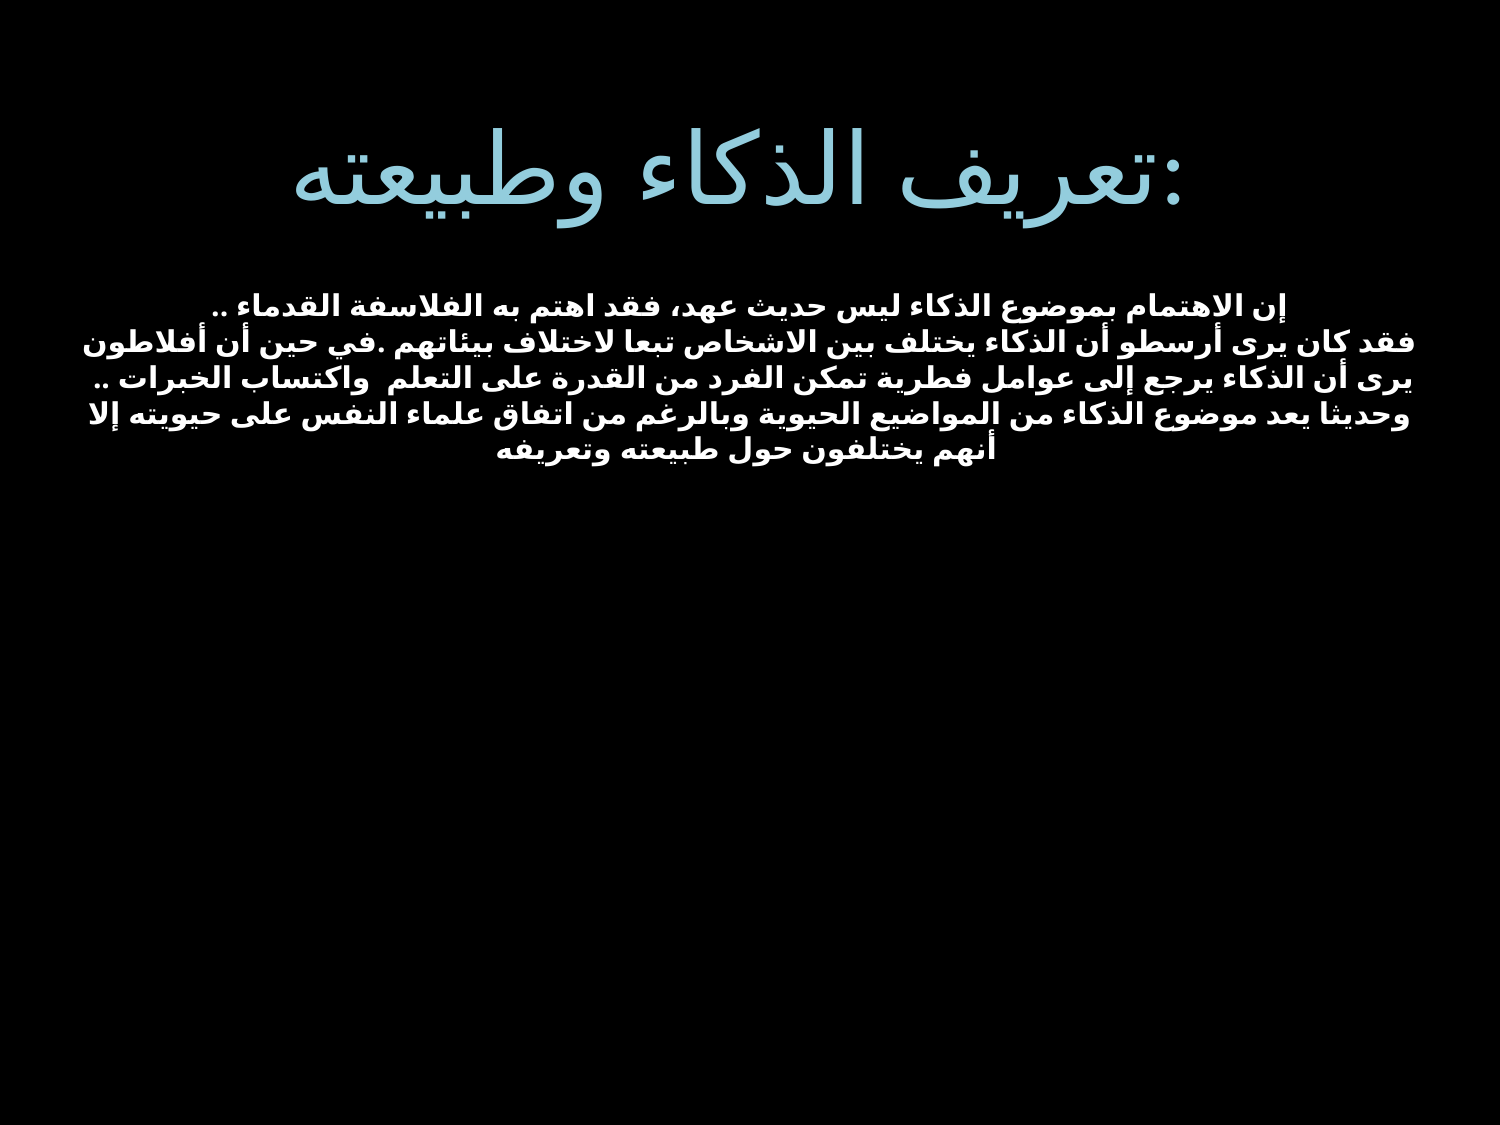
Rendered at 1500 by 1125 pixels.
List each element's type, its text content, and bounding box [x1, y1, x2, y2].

title إن الاهتمام بموضوع الذكاء ليس حديث عهد، فقد اهتم به الفلاسفة القدماء .. فقد كان يرى أرسطو أن الذكاء يختلف بين الاشخاص تبعا لاختلاف بيئاتهم .في حين أن أفلاطون يرى أن الذكاء يرجع إلى عوامل فطرية تمكن الفرد من القدرة على التعلم واكتساب الخبرات .. وحديثا يعد موضوع الذكاء من المواضيع الحيوية وبالرغم من اتفاق علماء النفس على حيويته إلا أنهم يختلفون حول طبيعته وتعريفه [41, 278, 1459, 503]
list تعريف الذكاء وطبيعته: [112, 54, 1388, 232]
